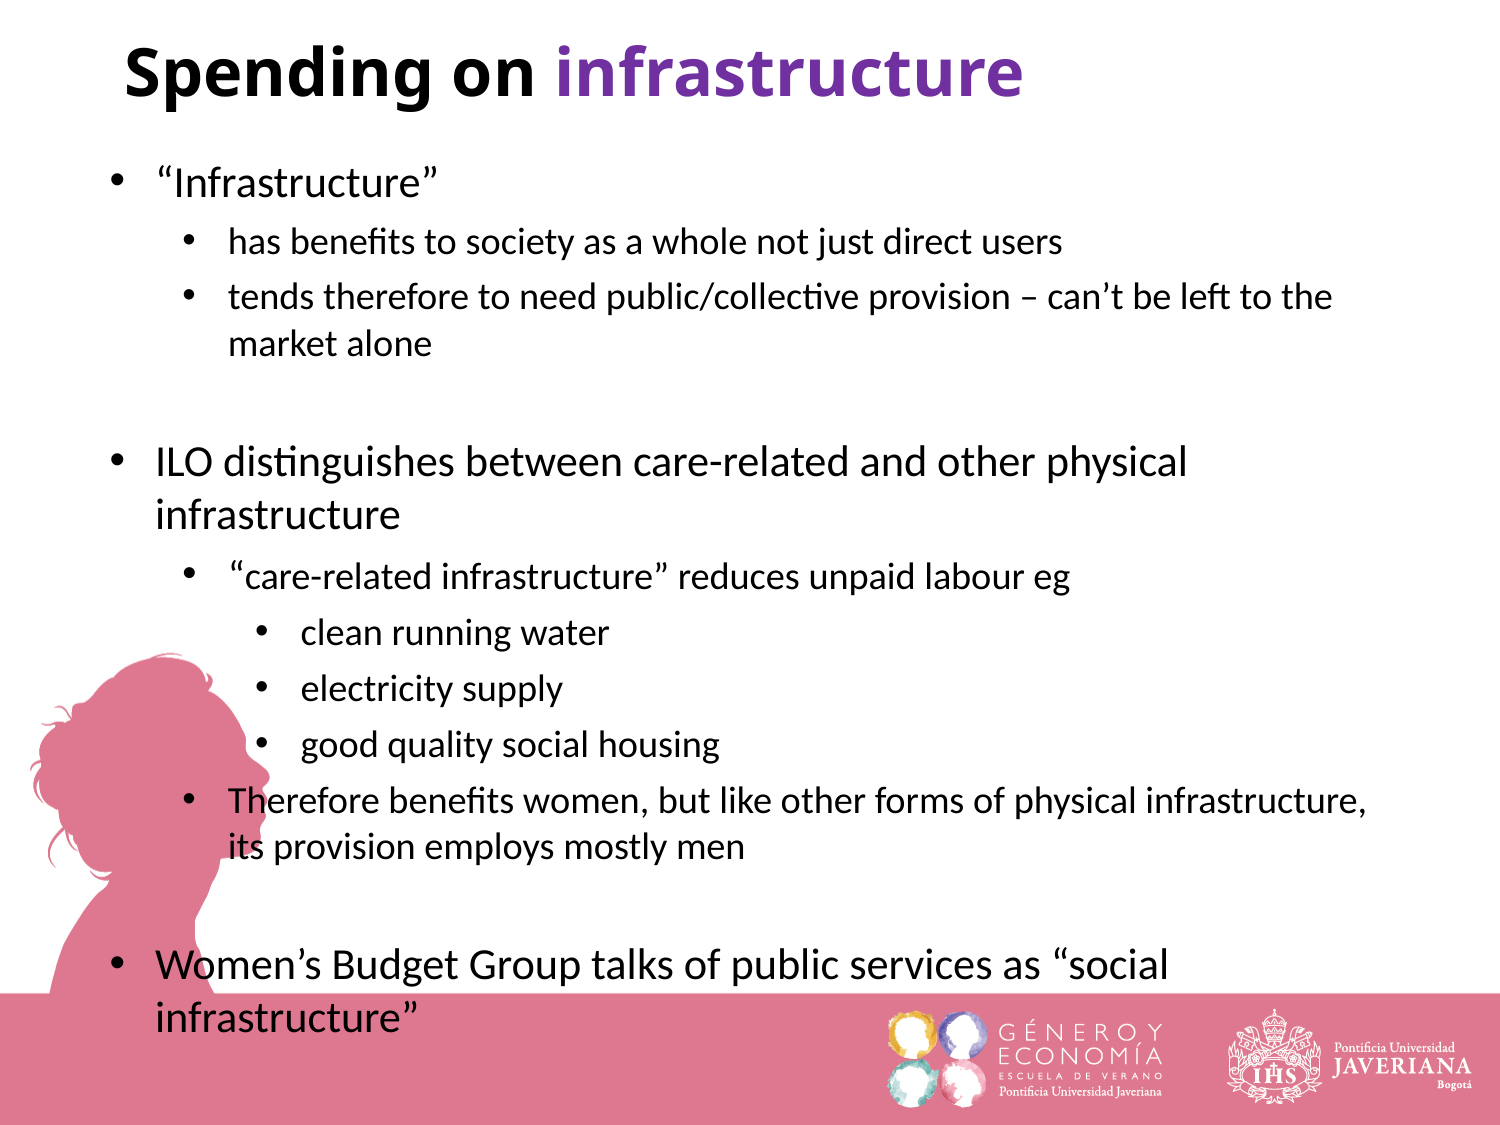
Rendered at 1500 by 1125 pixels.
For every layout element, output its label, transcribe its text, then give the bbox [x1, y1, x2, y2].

title Spending on infrastructure [109, 3, 1391, 145]
picture [0, 0, 1500, 1125]
text_box “Infrastructure” has benefits to society as a whole not just direct users tends therefore to need public/collective provision – can’t be left to the market alone ILO distinguishes between care-related and other physical infrastructure “care-related infrastructure” reduces unpaid labour eg clean running water electricity supply good quality social housing Therefore benefits women, but like other forms of physical infrastructure, its provision employs mostly men Women’s Budget Group talks of public services as “social infrastructure” [94, 145, 1391, 1050]
